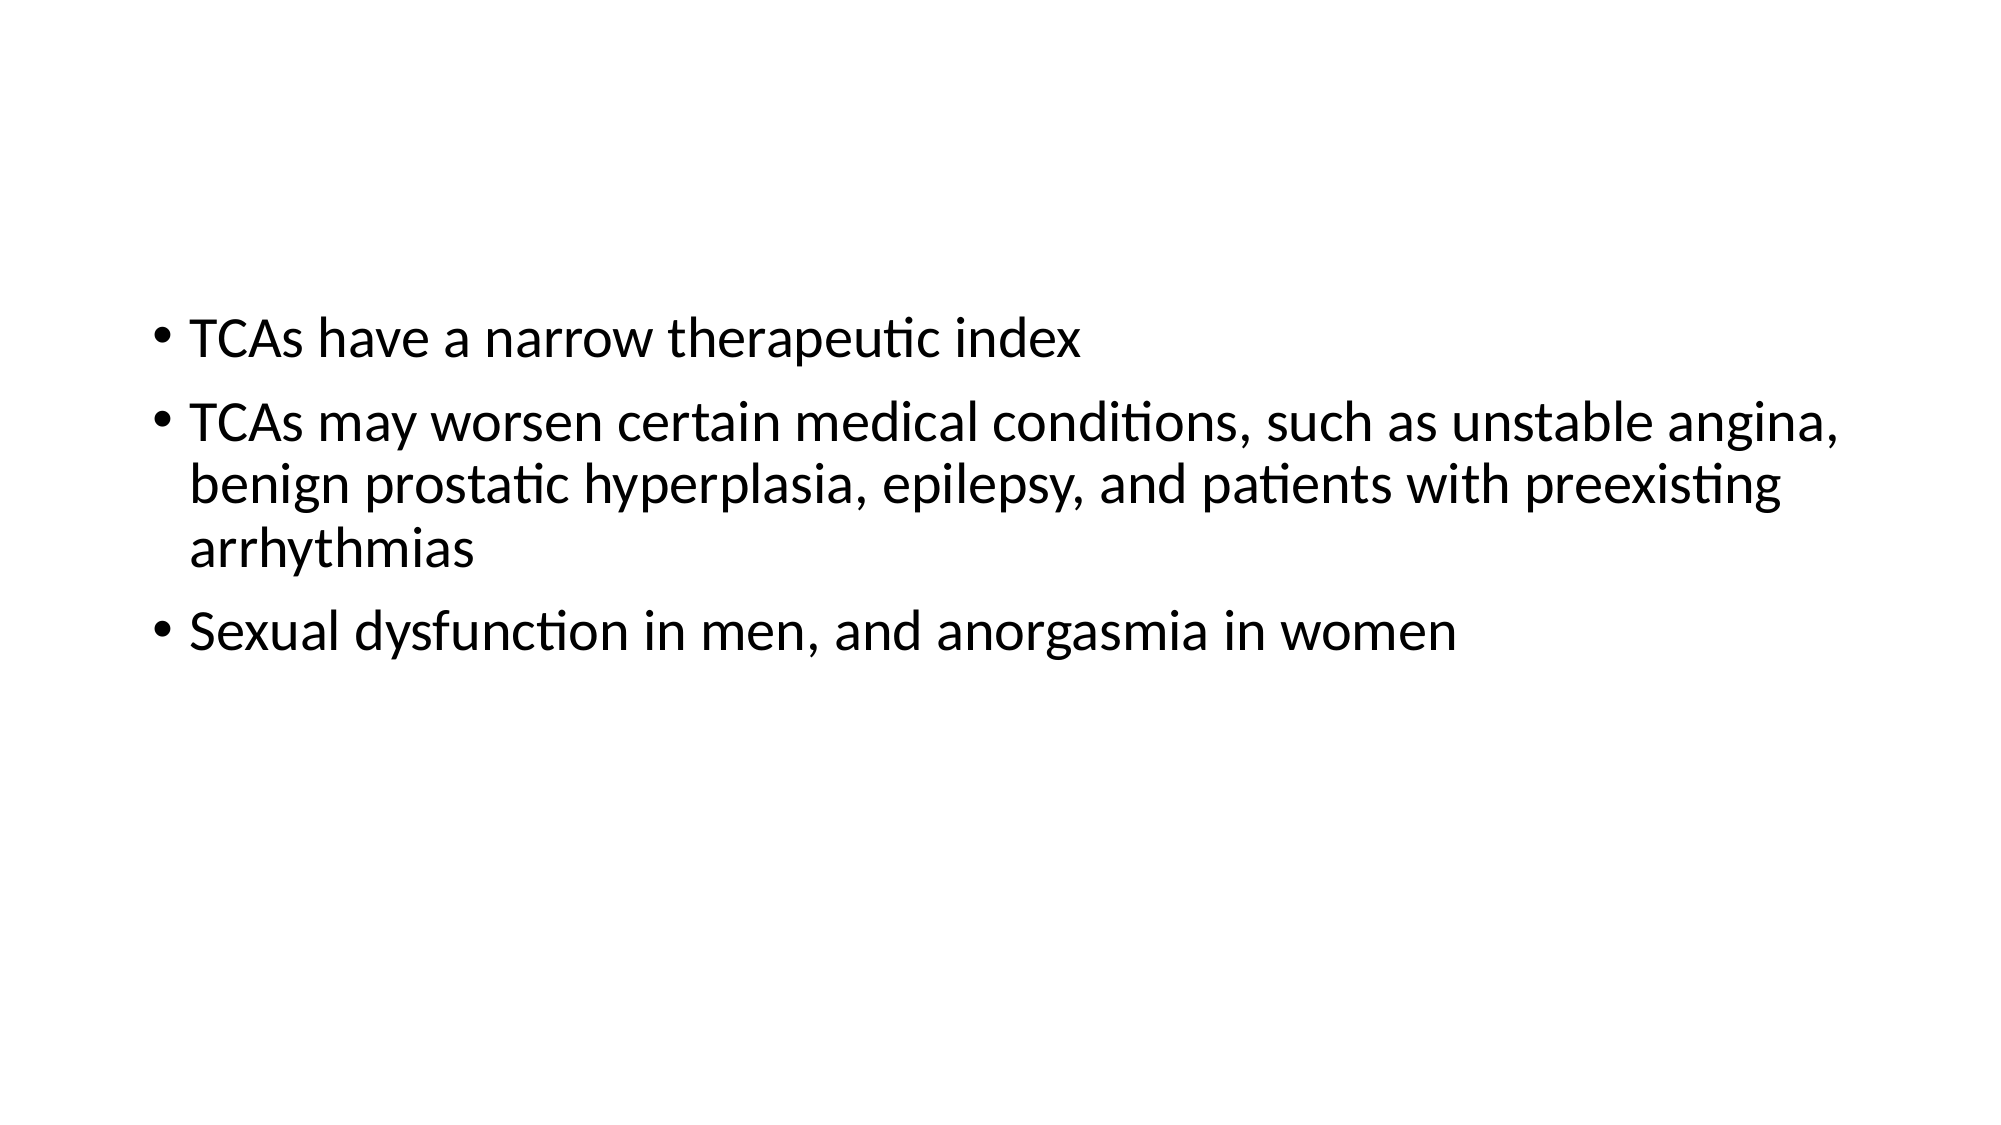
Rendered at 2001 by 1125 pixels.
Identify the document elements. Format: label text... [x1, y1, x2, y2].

list TCAs have a narrow therapeutic index TCAs may worsen certain medical conditions, such as unstable angina, benign prostatic hyperplasia, epilepsy, and patients with preexisting arrhythmias Sexual dysfunction in men, and anorgasmia in women [137, 299, 1863, 1014]
